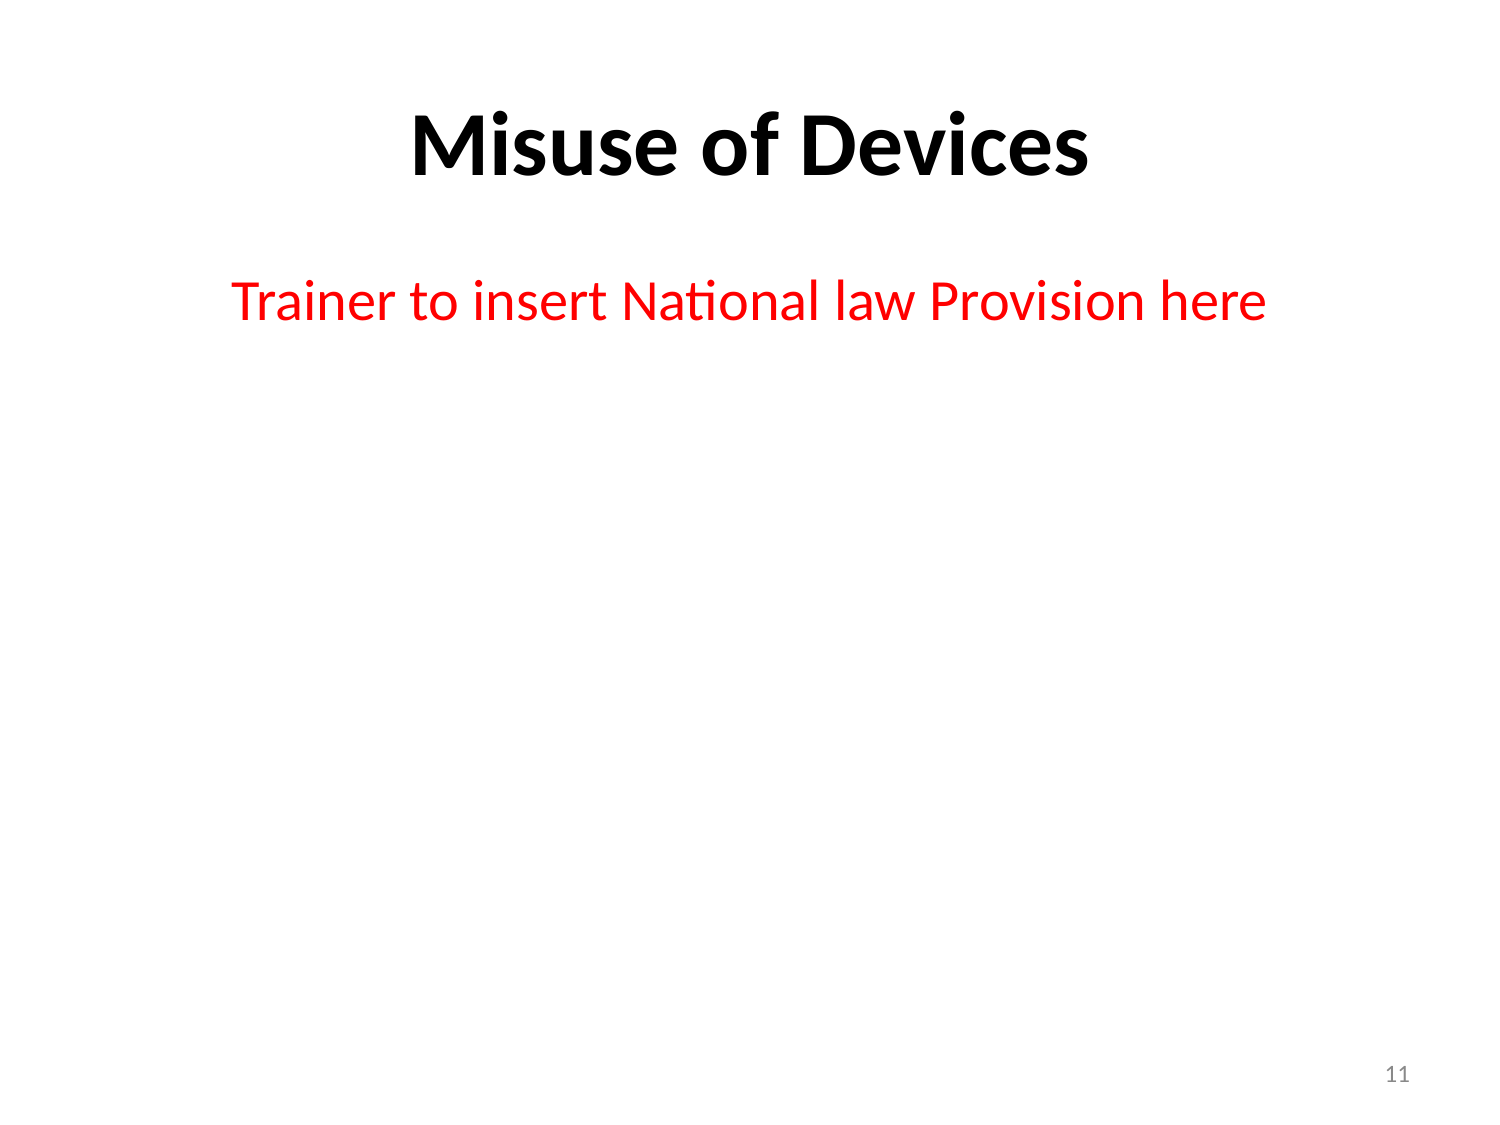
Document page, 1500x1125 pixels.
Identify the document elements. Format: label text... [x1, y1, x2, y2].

title Misuse of Devices [75, 45, 1425, 233]
list Trainer to insert National law Provision here [75, 262, 1425, 1005]
slide_number 11 [1074, 1042, 1425, 1103]
